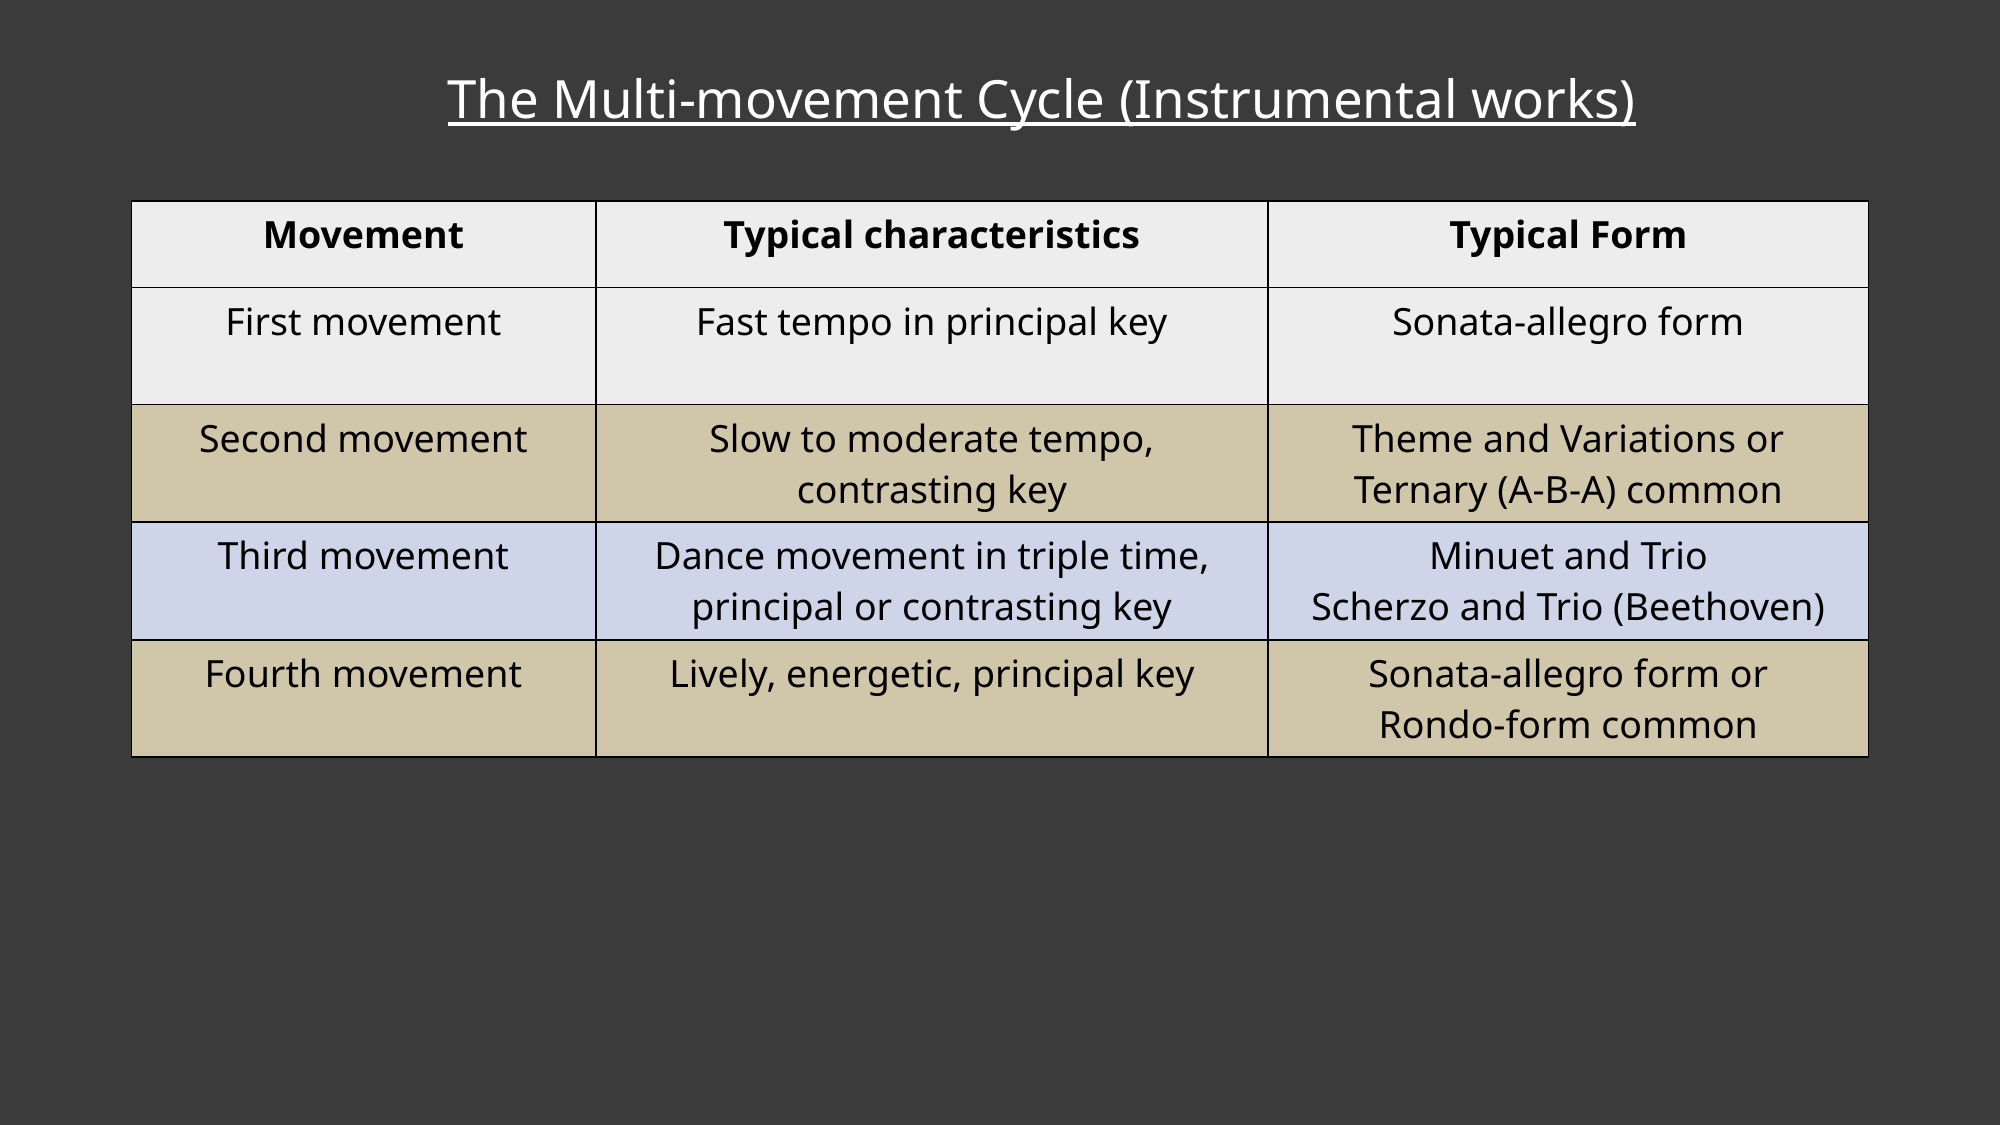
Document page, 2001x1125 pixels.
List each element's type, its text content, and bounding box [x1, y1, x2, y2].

table_cell Second movement [132, 405, 595, 521]
table_cell Fourth movement [132, 641, 595, 756]
table_cell Slow to moderate tempo, contrasting key [597, 405, 1267, 521]
table_header Movement [132, 202, 595, 287]
title The Multi-movement Cycle (Instrumental works) [131, 64, 1952, 201]
table_cell Sonata-allegro form or Rondo-form common [1269, 641, 1868, 756]
table_cell Third movement [132, 523, 595, 639]
table_cell First movement [132, 288, 595, 404]
table_cell Minuet and Trio Scherzo and Trio (Beethoven) [1269, 523, 1868, 639]
table_cell Sonata-allegro form [1269, 288, 1868, 404]
table_cell Dance movement in triple time, principal or contrasting key [597, 523, 1267, 639]
table_header Typical Form [1269, 202, 1868, 287]
table_cell Theme and Variations or Ternary (A-B-A) common [1269, 405, 1868, 521]
table_cell Lively, energetic, principal key [597, 641, 1267, 756]
table_cell Fast tempo in principal key [597, 288, 1267, 404]
table_header Typical characteristics [597, 202, 1267, 287]
